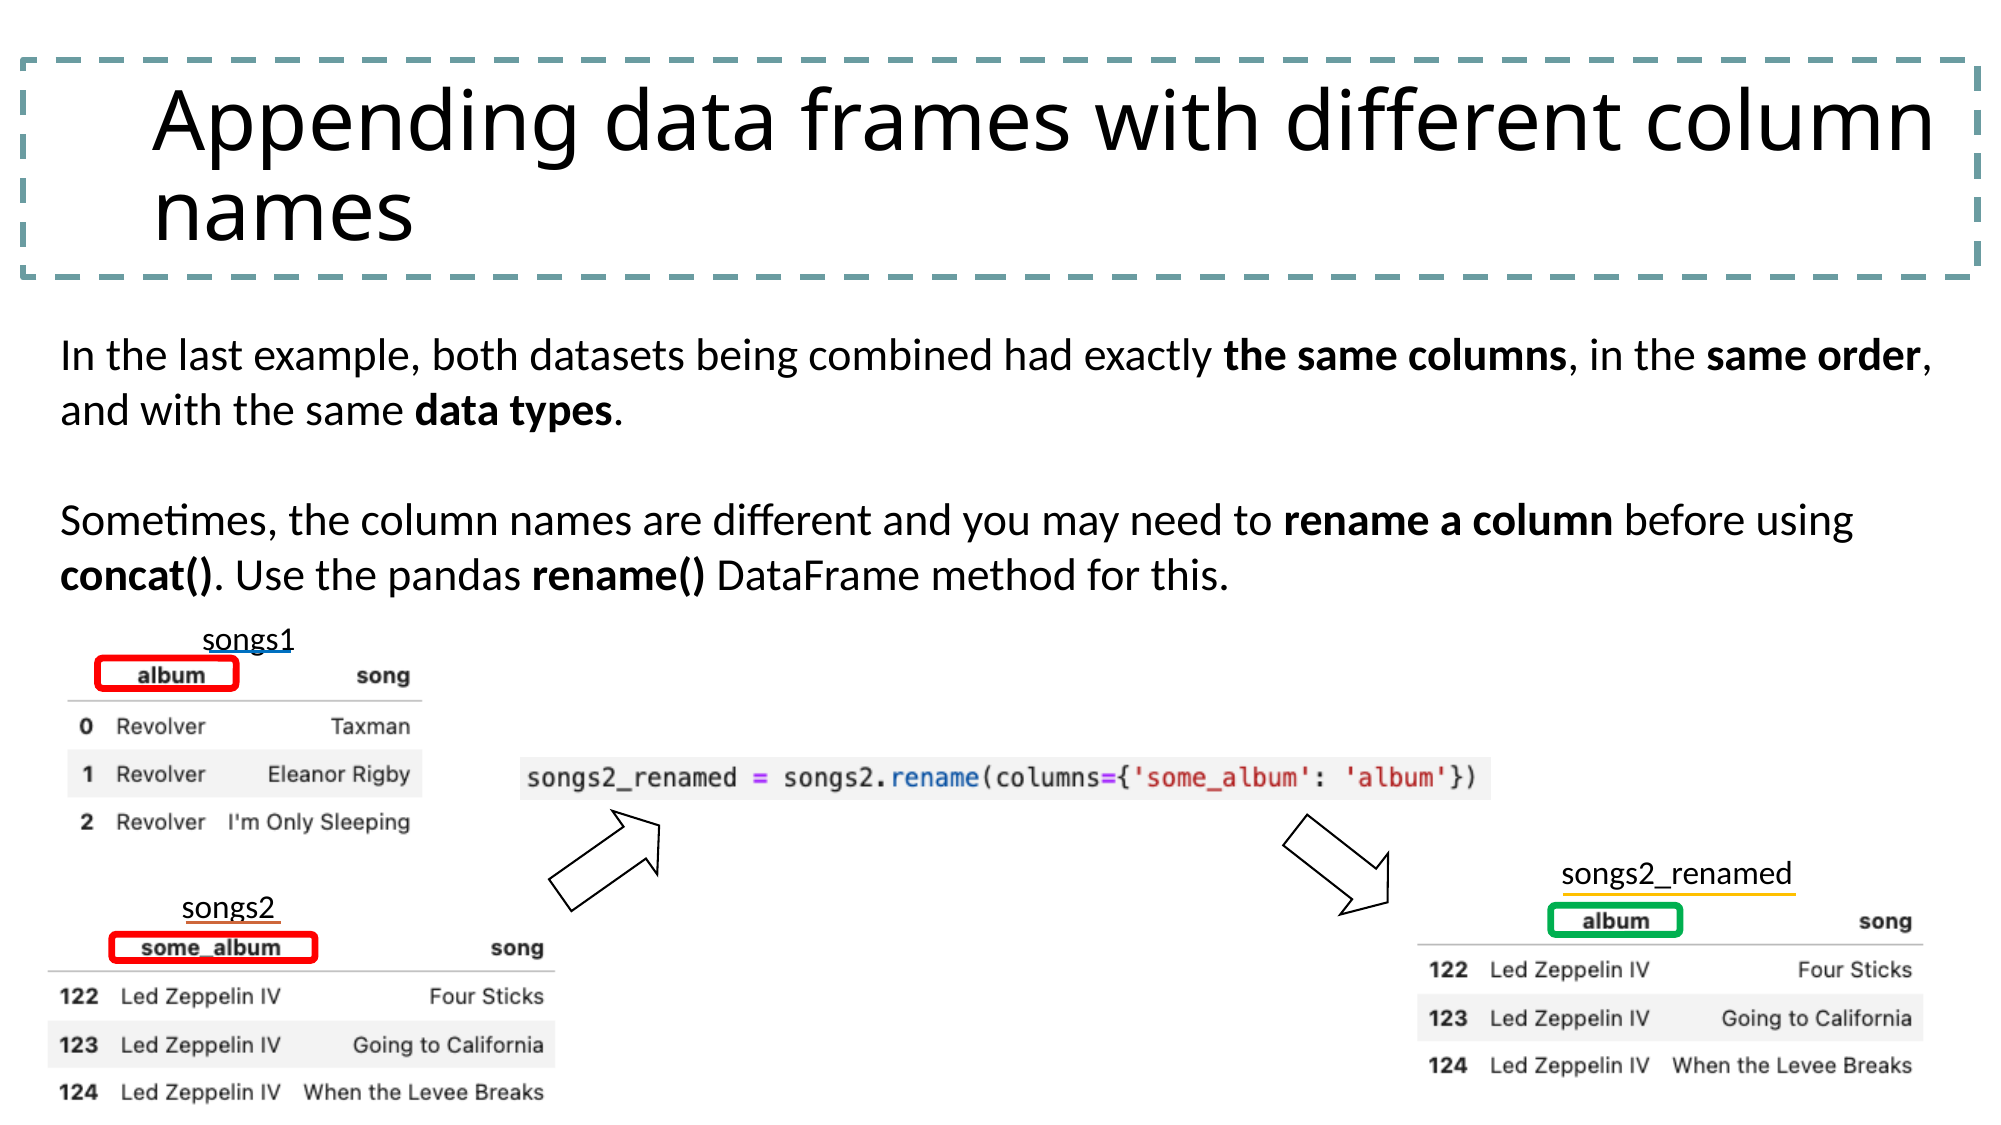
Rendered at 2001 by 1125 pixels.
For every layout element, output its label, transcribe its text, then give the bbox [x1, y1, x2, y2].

picture [45, 922, 572, 1125]
text_box [1281, 813, 1390, 917]
picture [57, 651, 444, 851]
text_box [547, 808, 661, 913]
picture [520, 757, 1491, 800]
text_box songs1 [187, 609, 406, 651]
text_box songs2 [166, 877, 386, 922]
text_box In the last example, both datasets being combined had exactly the same columns, in the same order, and with the same data types. Sometimes, the column names are different and you may need to rename a column before using concat(). Use the pandas rename() DataFrame method for this. [45, 317, 1986, 607]
picture [1410, 894, 1928, 1093]
title Appending data frames with different column names [137, 59, 1967, 278]
text_box songs2_renamed [1546, 843, 1817, 894]
